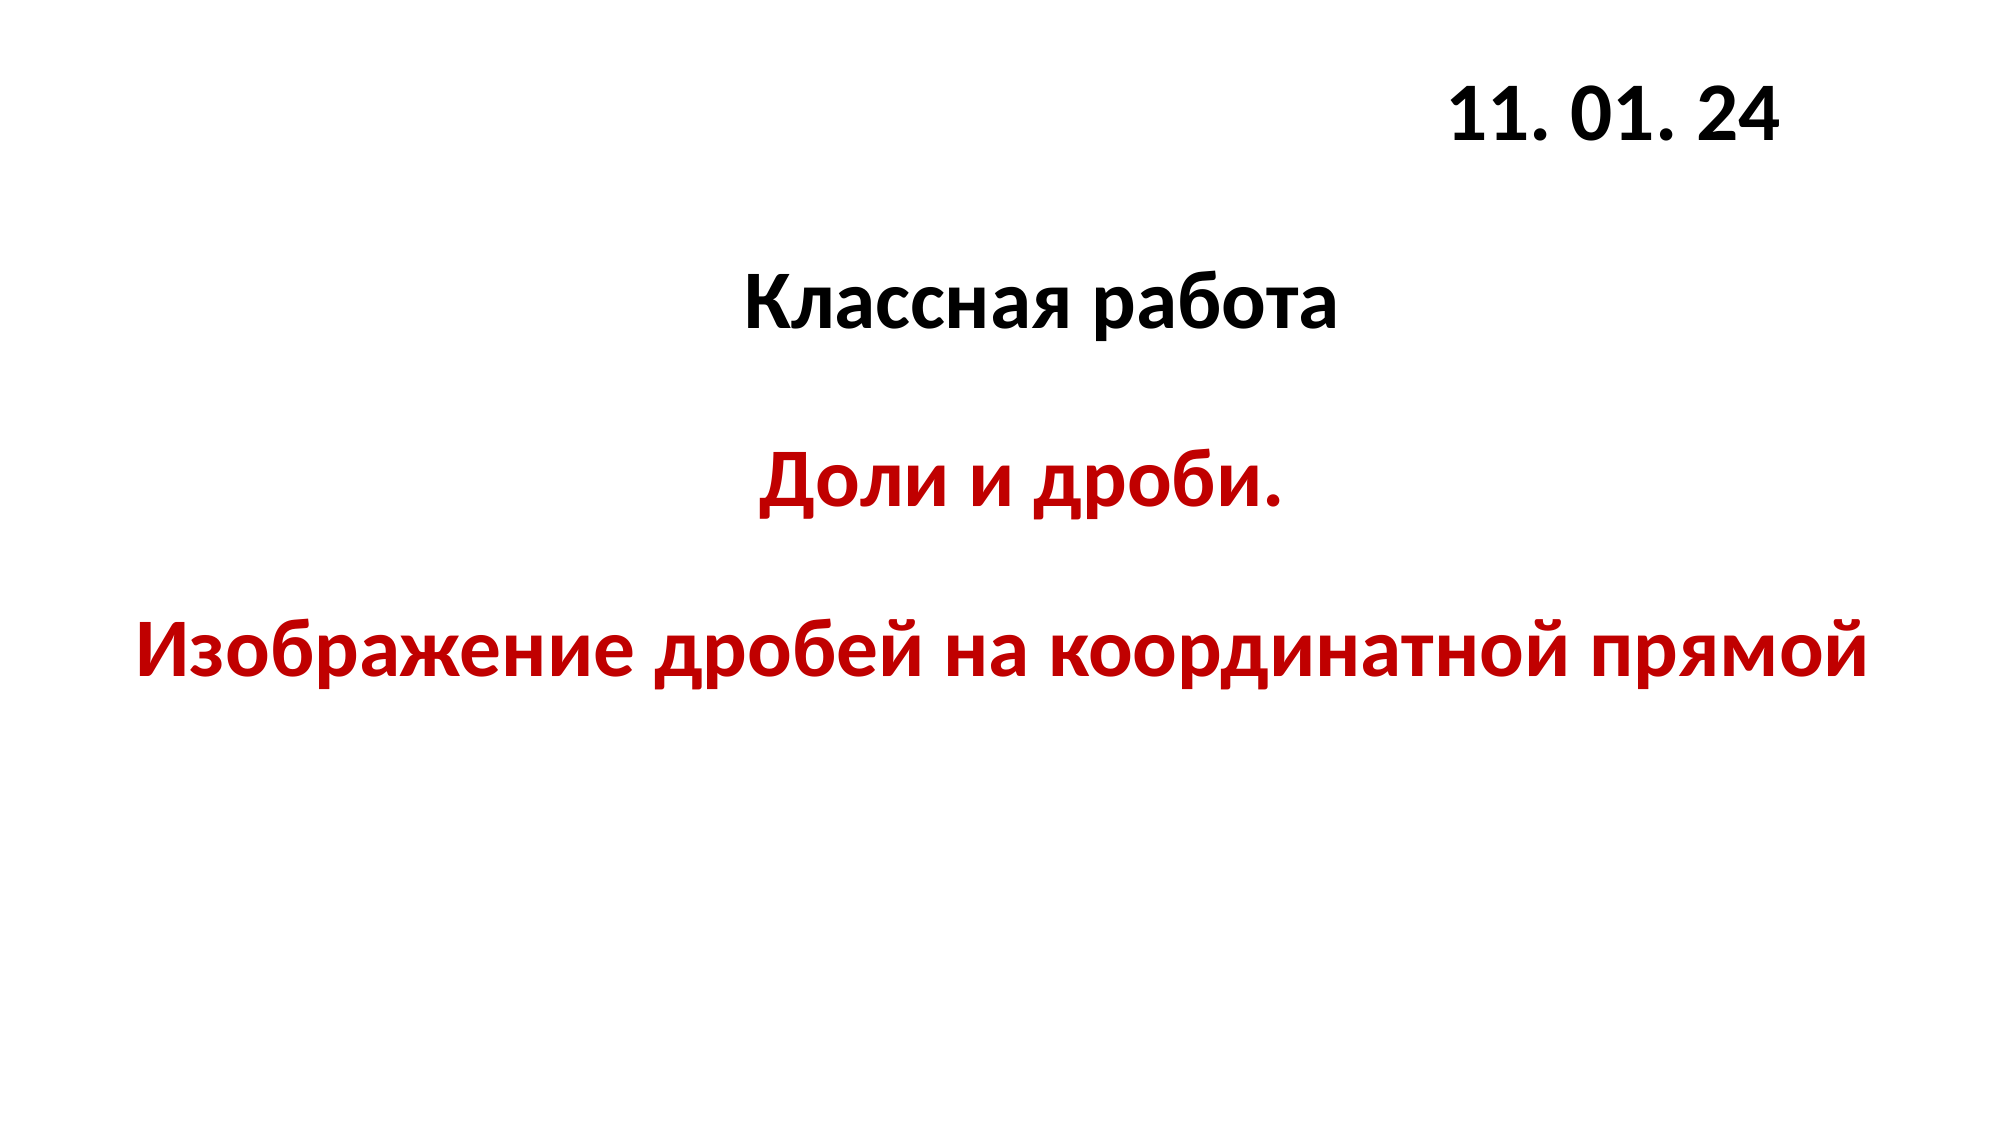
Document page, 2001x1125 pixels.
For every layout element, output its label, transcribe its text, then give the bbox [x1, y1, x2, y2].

text_box Классная работа [729, 237, 1356, 353]
text_box 11. 01. 24 [1430, 49, 1796, 165]
list Доли и дроби. Изображение дробей на координатной прямой [120, 365, 1924, 936]
